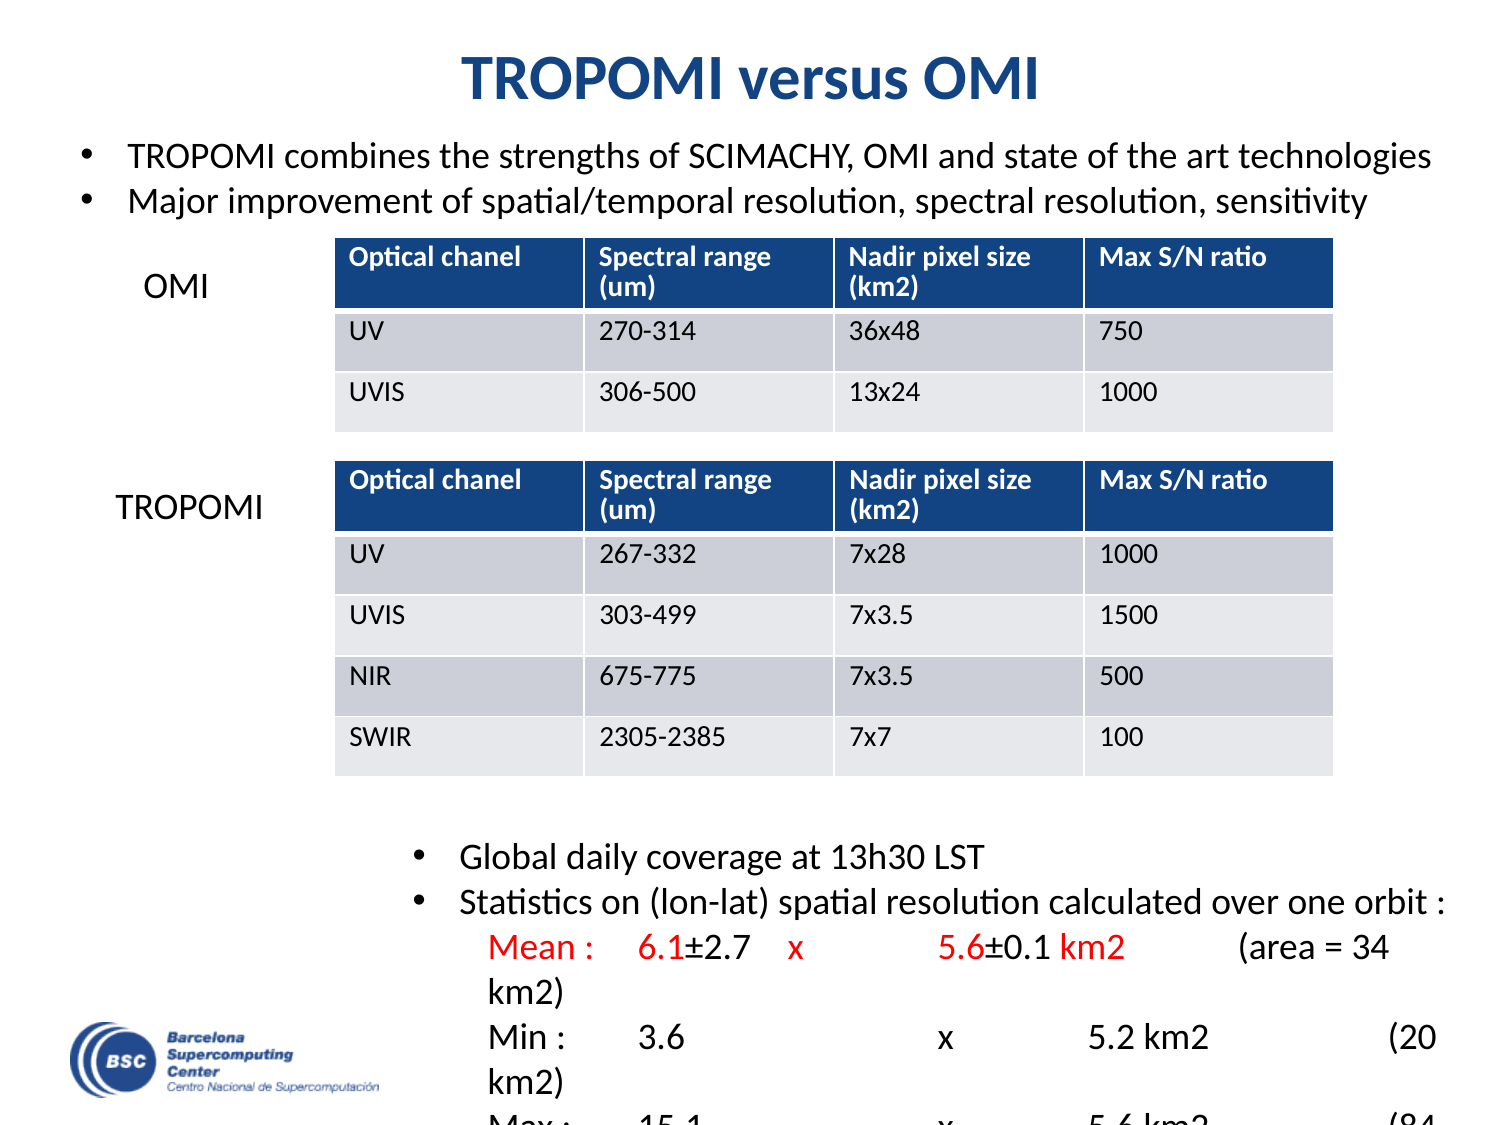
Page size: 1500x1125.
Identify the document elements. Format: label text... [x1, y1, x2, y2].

title TROPOMI versus OMI [76, 0, 1427, 123]
table_cell 7x3.5 [835, 657, 1083, 716]
table_cell 306-500 [585, 373, 833, 432]
table_cell 1000 [1085, 537, 1333, 594]
picture [70, 1022, 379, 1098]
text_box Global daily coverage at 13h30 LST Statistics on (lon-lat) spatial resolution calculated over one orbit : Mean : 6.1±2.7 x 5.6±0.1 km2 (area = 34 km2) Min : 3.6 x 5.2 km2 (20 km2) Max : 15.1 x 5.6 km2 (84 km2) p50 : 5.0 x 5.6 km2 (28 km2) [397, 824, 1483, 1125]
table_header Optical chanel [335, 238, 583, 308]
table_header Nadir pixel size (km2) [835, 238, 1083, 308]
table_cell UV [335, 537, 583, 594]
table_cell 7x3.5 [835, 596, 1083, 655]
table_header Optical chanel [335, 461, 583, 531]
table_cell UVIS [335, 596, 583, 655]
table_cell 7x28 [835, 537, 1083, 594]
table_cell 267-332 [585, 537, 833, 594]
table_cell 675-775 [585, 657, 833, 716]
table_cell SWIR [335, 717, 583, 776]
table_cell 303-499 [585, 596, 833, 655]
table_cell 270-314 [585, 314, 833, 371]
table_cell 1000 [1085, 373, 1333, 432]
table_cell 1500 [1085, 596, 1333, 655]
table_cell NIR [335, 657, 583, 716]
table_cell 750 [1085, 314, 1333, 371]
table_header Max S/N ratio [1085, 238, 1333, 308]
table_cell 36x48 [835, 314, 1083, 371]
text_box TROPOMI combines the strengths of SCIMACHY, OMI and state of the art technologies Major improvement of spatial/temporal resolution, spectral resolution, sensitivity [65, 123, 1488, 229]
table_cell 2305-2385 [585, 717, 833, 776]
table_cell UV [335, 314, 583, 371]
table_header Spectral range (um) [585, 238, 833, 308]
table_header Nadir pixel size (km2) [835, 461, 1083, 531]
table_header Max S/N ratio [1085, 461, 1333, 531]
table_cell 13x24 [835, 373, 1083, 432]
table_cell 7x7 [835, 717, 1083, 776]
table_cell 500 [1085, 657, 1333, 716]
table_header Spectral range (um) [585, 461, 833, 531]
table_cell 100 [1085, 717, 1333, 776]
text_box TROPOMI [100, 474, 279, 535]
text_box OMI [128, 254, 225, 314]
table_cell UVIS [335, 373, 583, 432]
